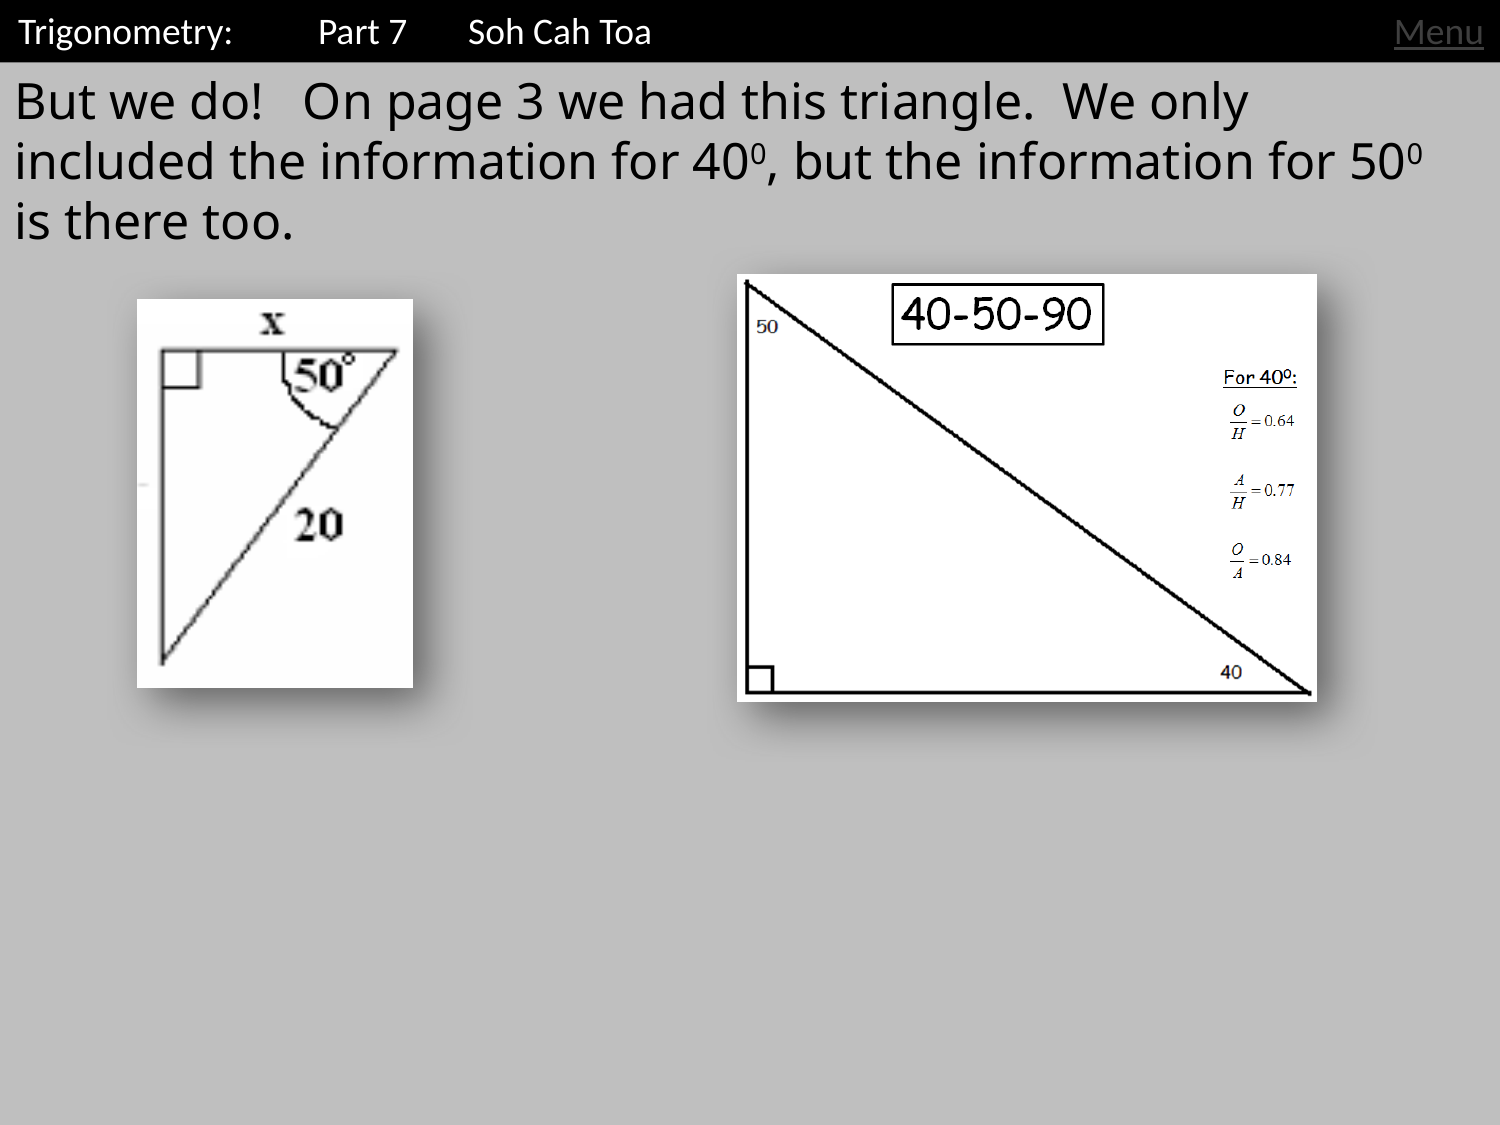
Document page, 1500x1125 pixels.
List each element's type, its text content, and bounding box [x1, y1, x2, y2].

text_box Menu [1379, 0, 1500, 60]
text_box [0, 0, 1500, 64]
text_box Trigonometry: Part 7 Soh Cah Toa [3, 0, 668, 60]
picture [737, 274, 1317, 702]
text_box But we do! On page 3 we had this triangle. We only included the information for 400, but the information for 500 is there too. [0, 62, 1450, 258]
picture [137, 299, 413, 688]
